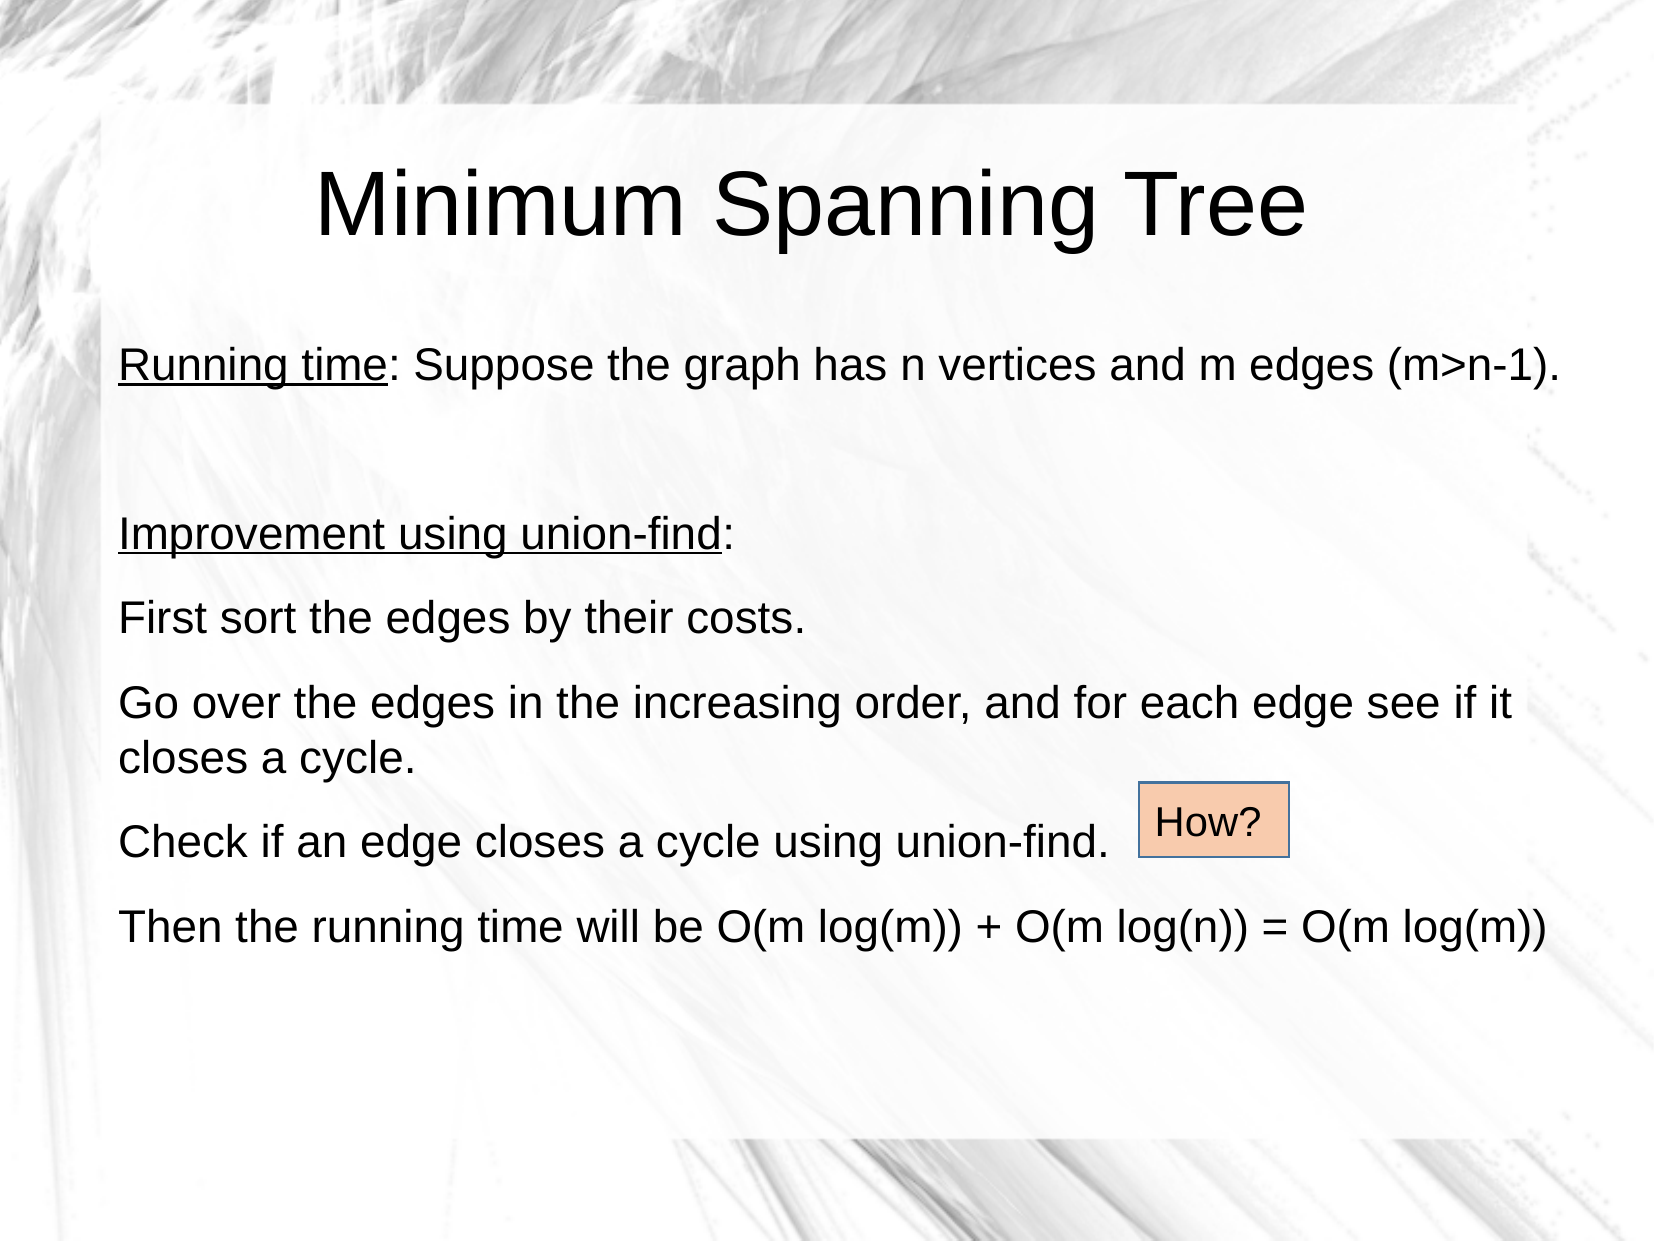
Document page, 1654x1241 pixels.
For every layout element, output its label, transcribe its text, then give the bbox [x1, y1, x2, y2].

picture [0, 0, 1654, 1241]
title Minimum Spanning Tree [118, 93, 1506, 299]
list Running time: Suppose the graph has n vertices and m edges (m>n-1). Improvement using union-find: First sort the edges by their costs. Go over the edges in the increasing order, and for each edge see if it closes a cycle. Check if an edge closes a cycle using union-find. Then the running time will be O(m log(m)) + O(m log(n)) = O(m log(m)) [118, 331, 1571, 1120]
text_box How? [1139, 782, 1290, 858]
